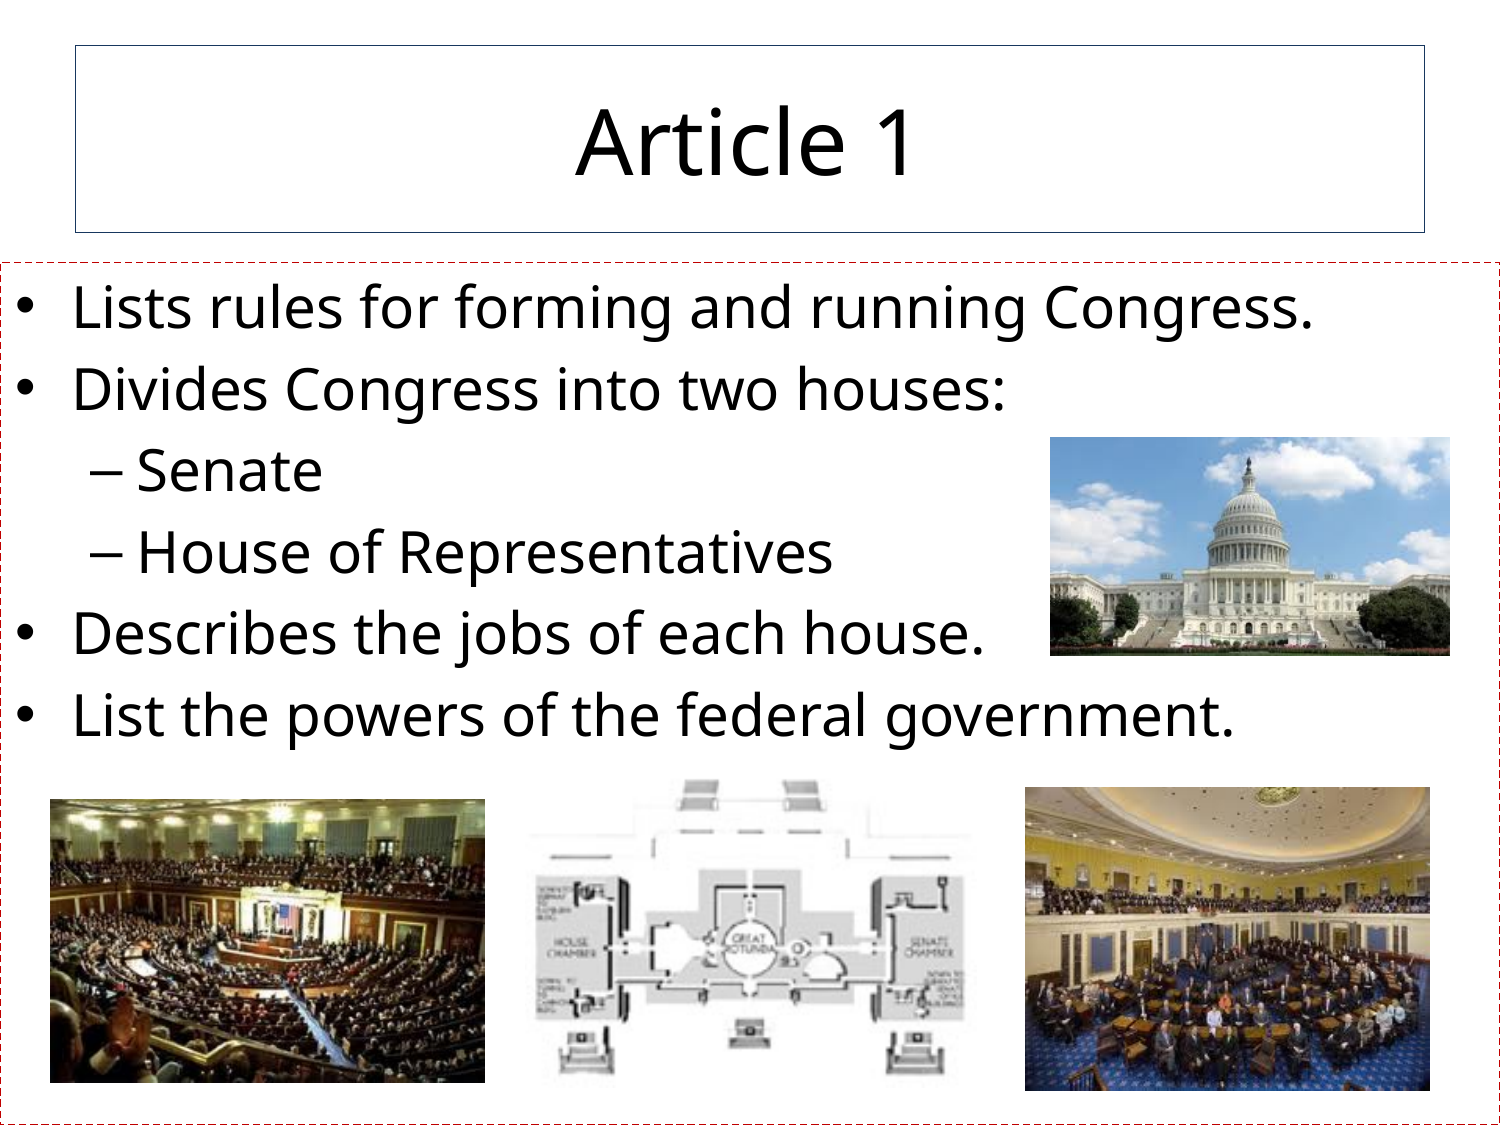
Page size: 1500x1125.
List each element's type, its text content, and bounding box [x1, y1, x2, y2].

picture [49, 799, 485, 1083]
list Lists rules for forming and running Congress. Divides Congress into two houses: Senate House of Representatives Describes the jobs of each house. List the powers of the federal government. [0, 262, 1500, 1125]
title Article 1 [75, 45, 1425, 233]
picture [1049, 437, 1451, 657]
picture [524, 762, 977, 1088]
picture [1024, 787, 1430, 1091]
